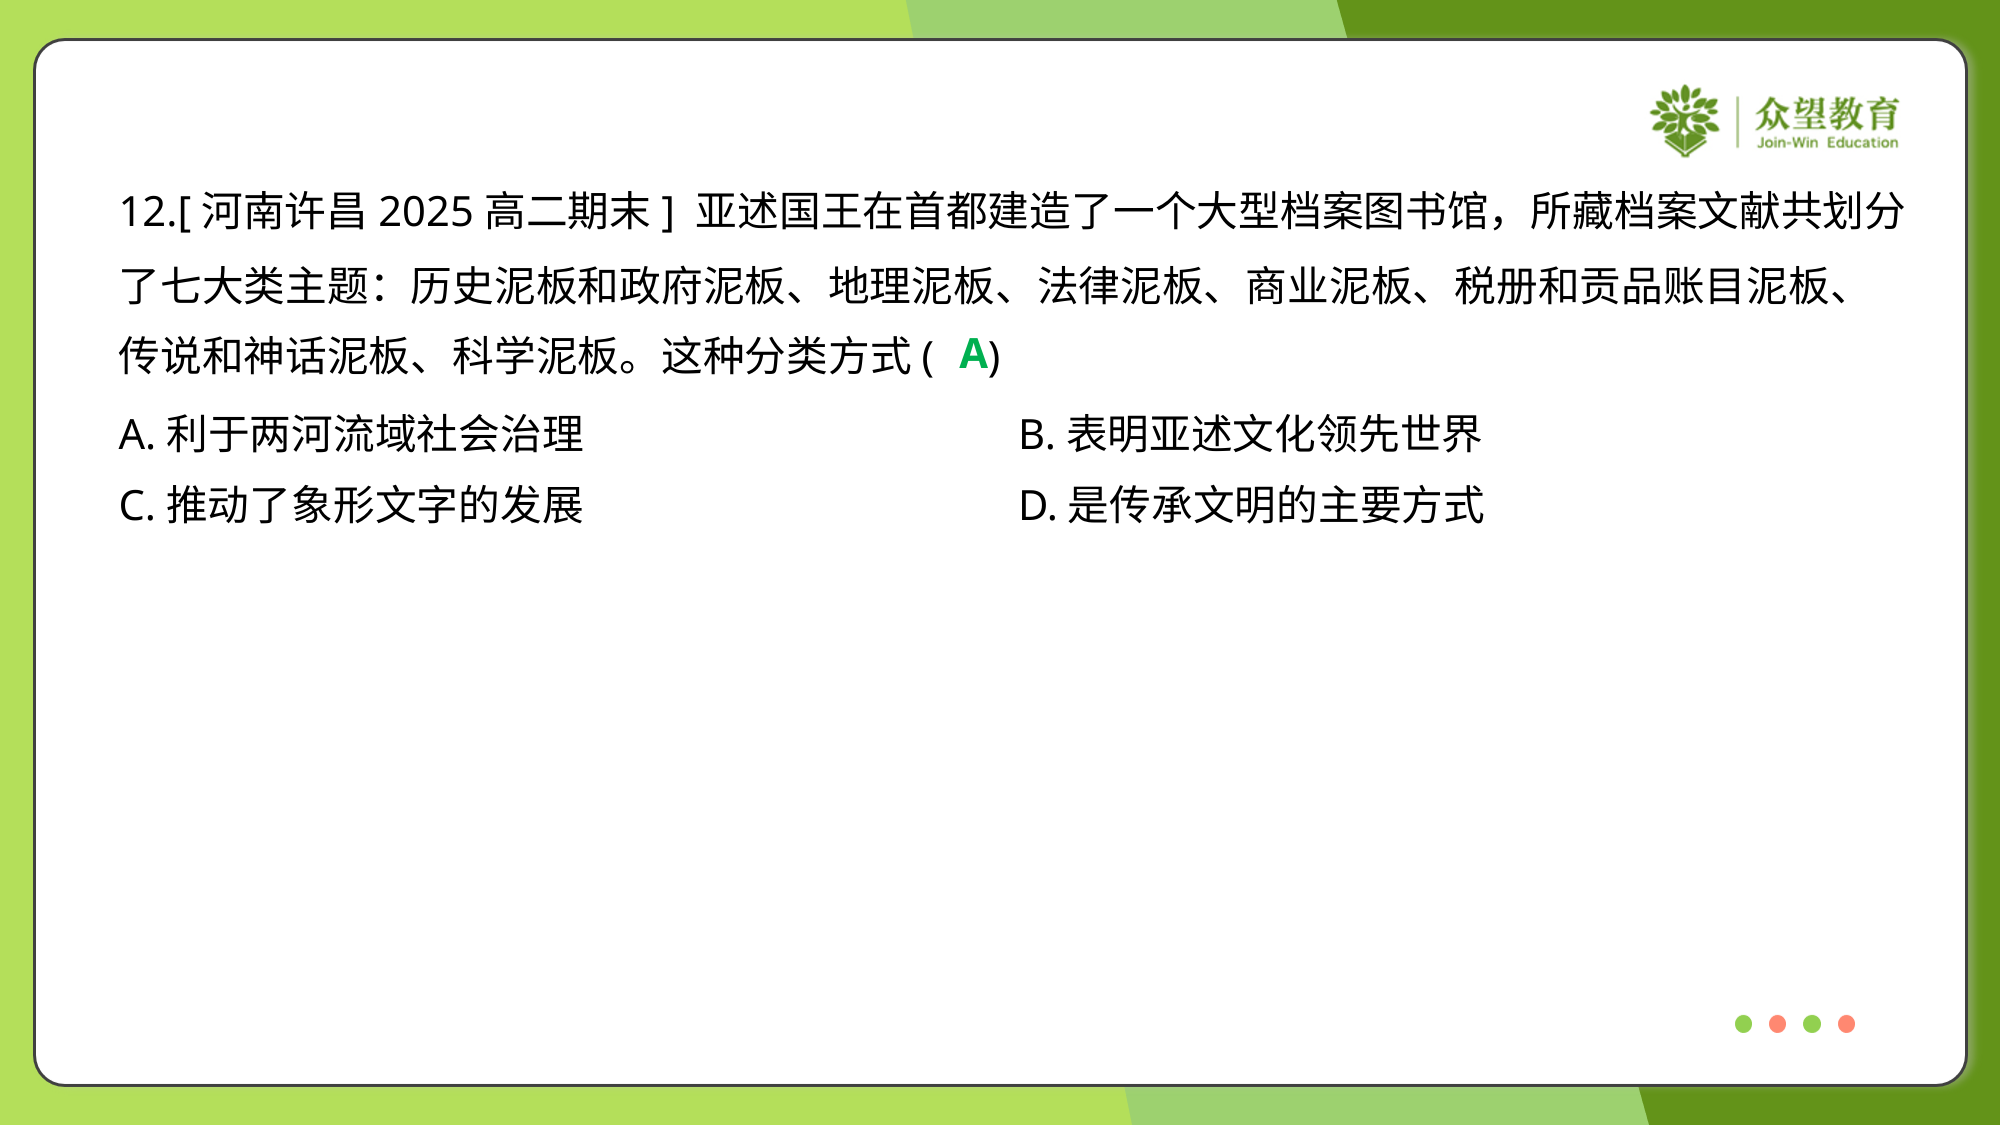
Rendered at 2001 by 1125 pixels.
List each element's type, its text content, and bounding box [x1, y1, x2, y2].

text_box A.利于两河流域社会治理 B.表明亚述文化领先世界 C.推动了象形文字的发展 D.是传承文明的主要方式 [118, 382, 1883, 522]
picture [0, 0, 2000, 1125]
text_box A [942, 306, 1005, 371]
text_box 12.[河南许昌2025高二期末] 亚述国王在首都建造了一个大型档案图书馆，所藏档案文献共划分 了七大类主题：历史泥板和政府泥板、地理泥板、法律泥板、商业泥板、税册和贡品账目泥板、 传说和神话泥板、科学泥板。这种分类方式( ) [118, 159, 1883, 373]
